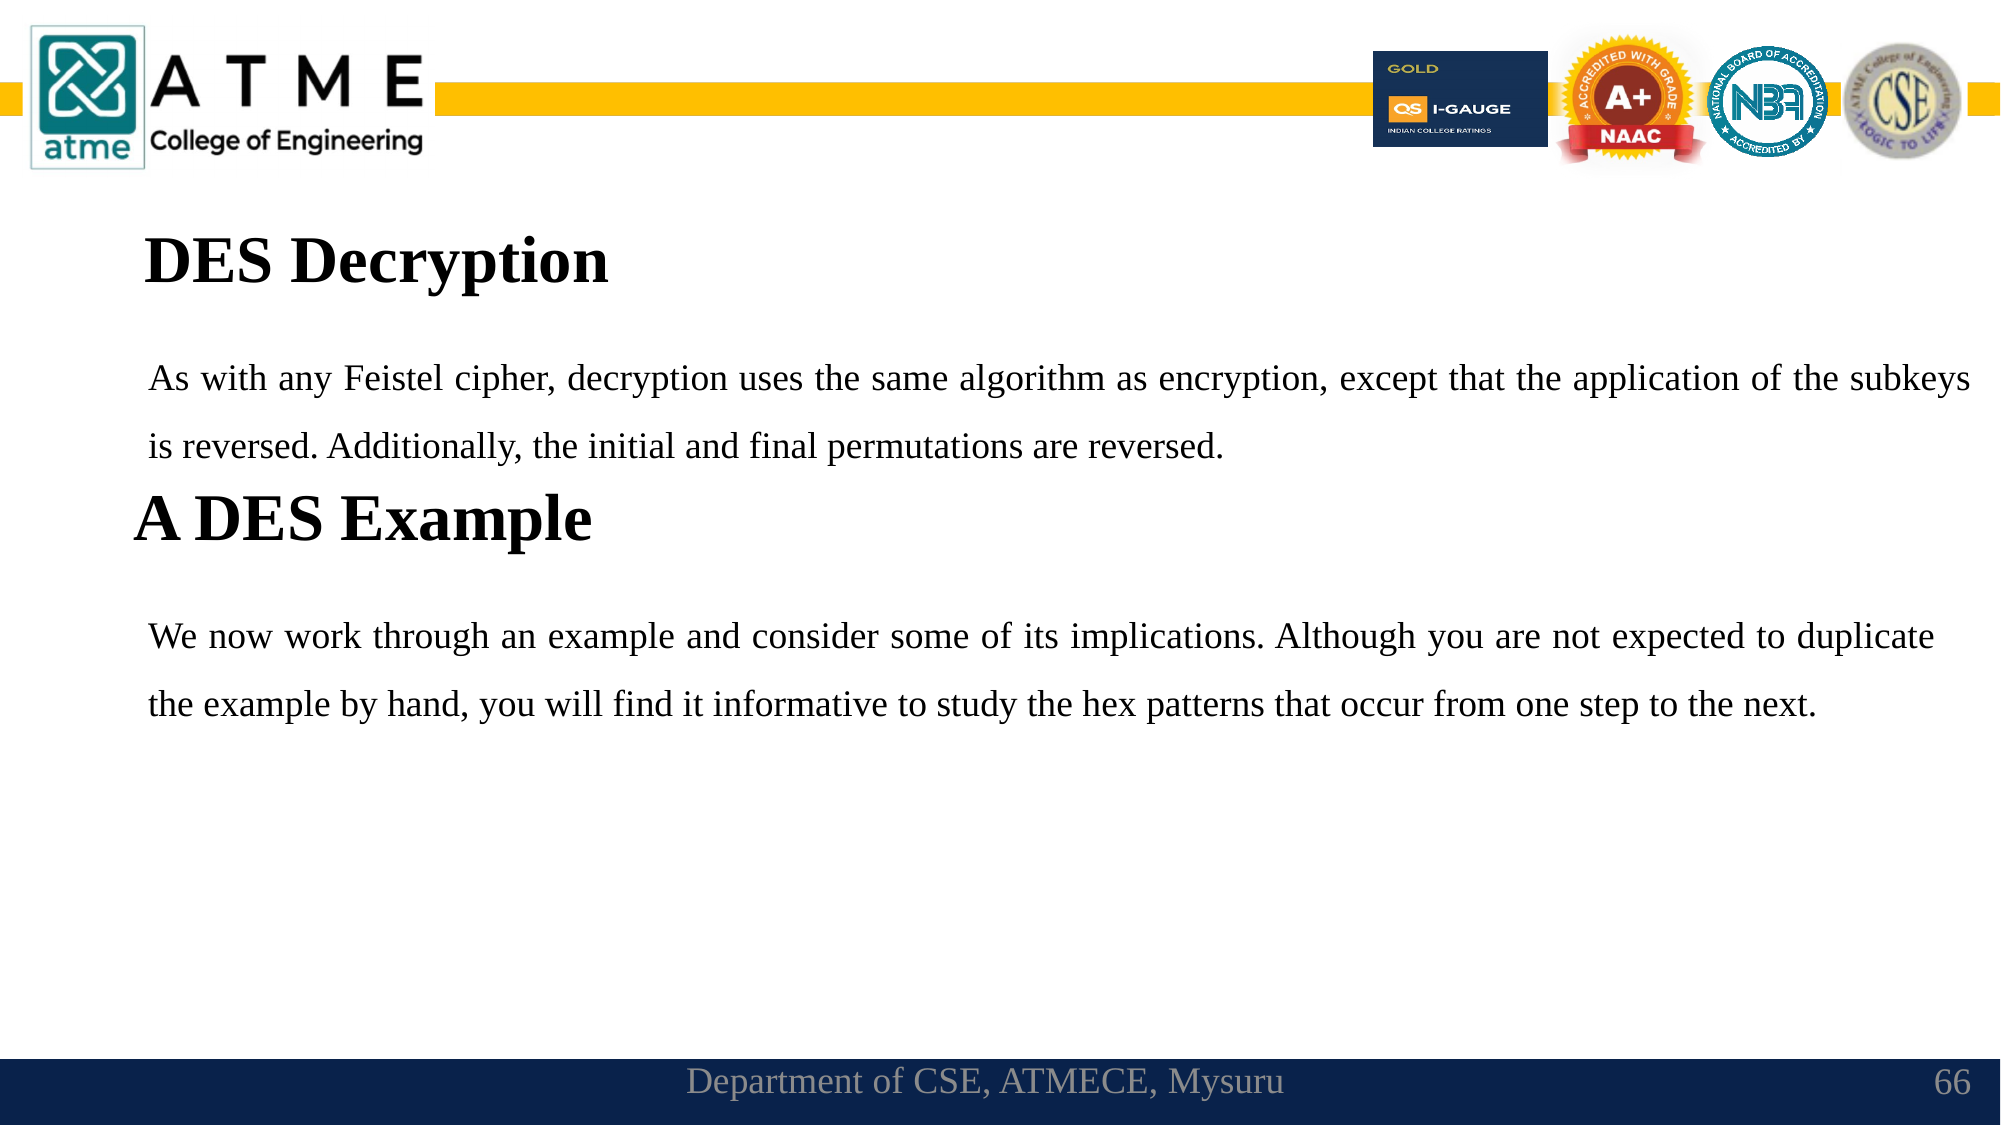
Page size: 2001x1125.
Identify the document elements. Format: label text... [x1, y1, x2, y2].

picture [1840, 26, 1968, 176]
slide_number 66 [1511, 1057, 1972, 1103]
text_box As with any Feistel cipher, decryption uses the same algorithm as encryption, except that the application of the subkeys is reversed. Additionally, the initial and final permutations are reversed. [133, 323, 1989, 473]
text_box We now work through an example and consider some of its implications. Although you are not expected to duplicate the example by hand, you will find it informative to study the hex patterns that occur from one step to the next. [133, 581, 1952, 732]
text_box A DES Example [118, 466, 1119, 562]
text_box DES Decryption [129, 208, 1130, 303]
footer Department of CSE, ATMECE, Mysuru [501, 1056, 1470, 1102]
picture [1373, 20, 1828, 180]
picture [0, 1059, 2001, 1125]
picture [22, 15, 435, 178]
